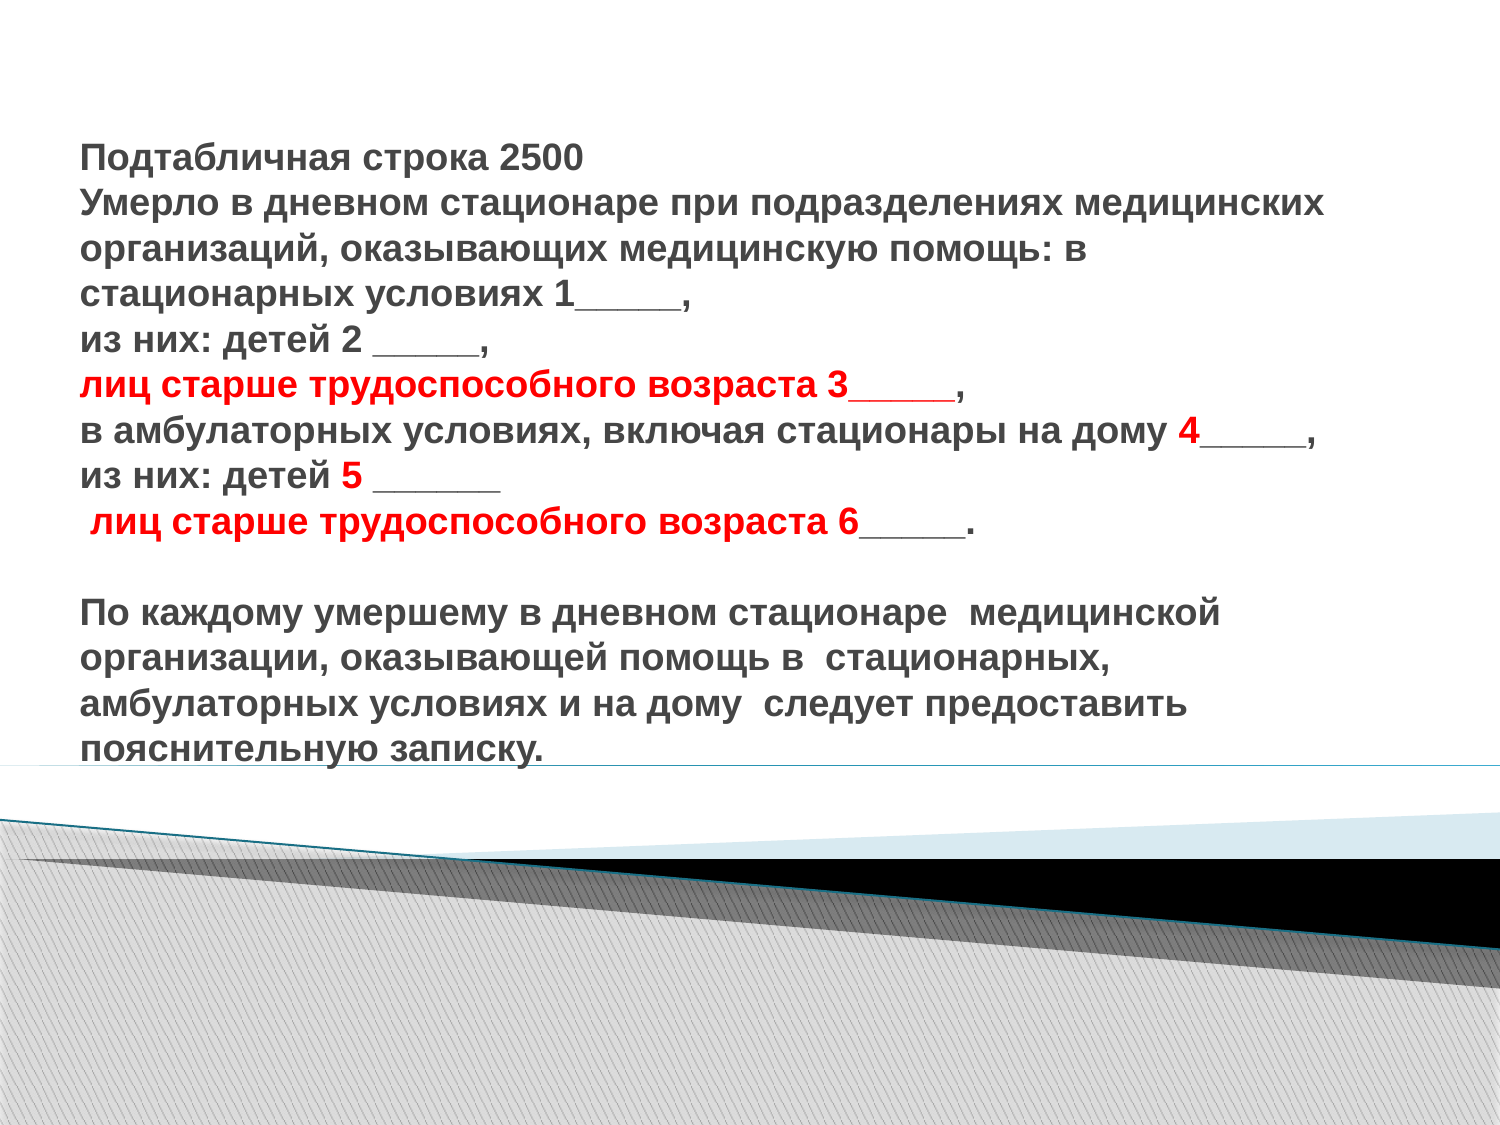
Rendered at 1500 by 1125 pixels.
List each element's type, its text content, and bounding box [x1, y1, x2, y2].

picture [5, 859, 1500, 989]
title Подтабличная строка 2500 Умерло в дневном стационаре при подразделениях медицинских организаций, оказывающих медицинскую помощь: в стационарных условиях 1_____, из них: детей 2 _____, лиц старше трудоспособного возраста 3_____, в амбулаторных условиях, включая стационары на дому 4_____, из них: детей 5 ______ лиц старше трудоспособного возраста 6_____. По каждому умершему в дневном стационаре медицинской организации, оказывающей помощь в стационарных, амбулаторных условиях и на дому следует предоставить пояснительную записку. [64, 101, 1353, 823]
